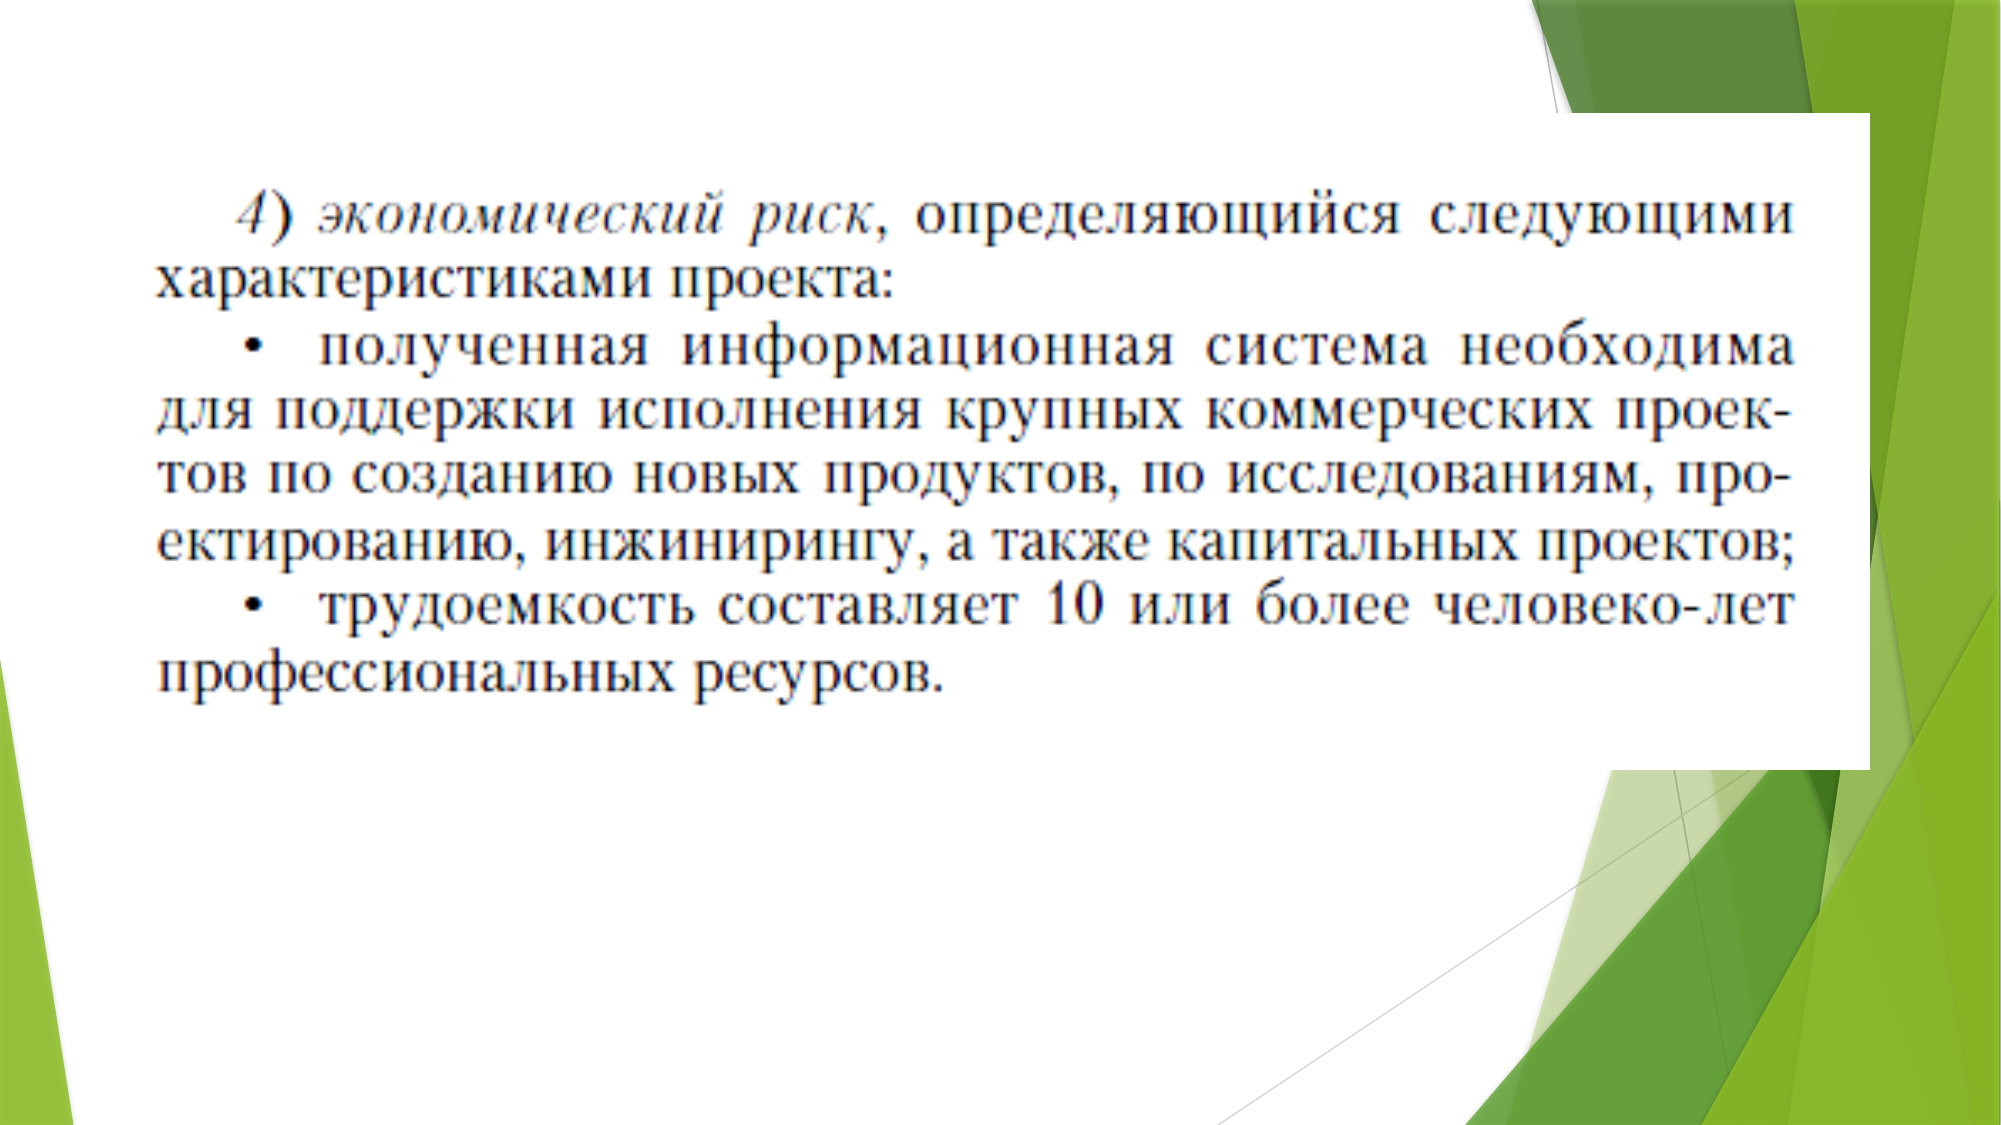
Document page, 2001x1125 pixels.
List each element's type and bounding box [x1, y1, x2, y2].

picture [64, 113, 1870, 770]
